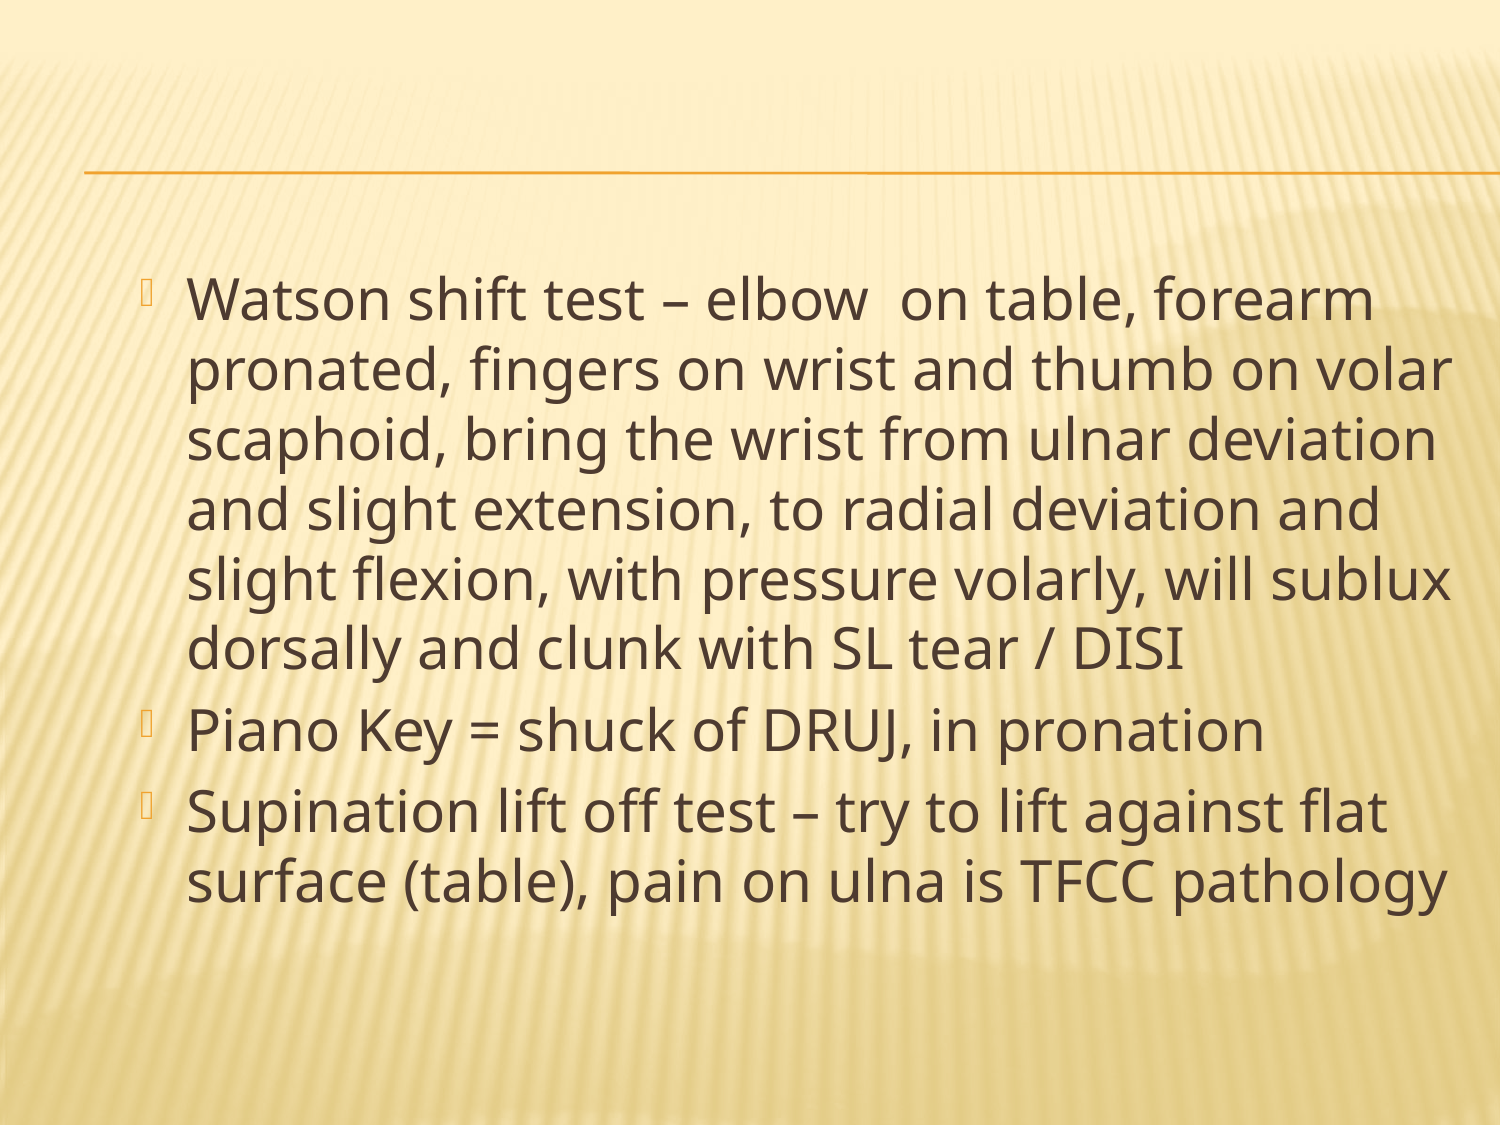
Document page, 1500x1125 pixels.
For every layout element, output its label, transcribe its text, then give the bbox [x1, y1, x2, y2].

list Watson shift test – elbow on table, forearm pronated, fingers on wrist and thumb on volar scaphoid, bring the wrist from ulnar deviation and slight extension, to radial deviation and slight flexion, with pressure volarly, will sublux dorsally and clunk with SL tear / DISI Piano Key = shuck of DRUJ, in pronation Supination lift off test – try to lift against flat surface (table), pain on ulna is TFCC pathology [50, 254, 1475, 998]
